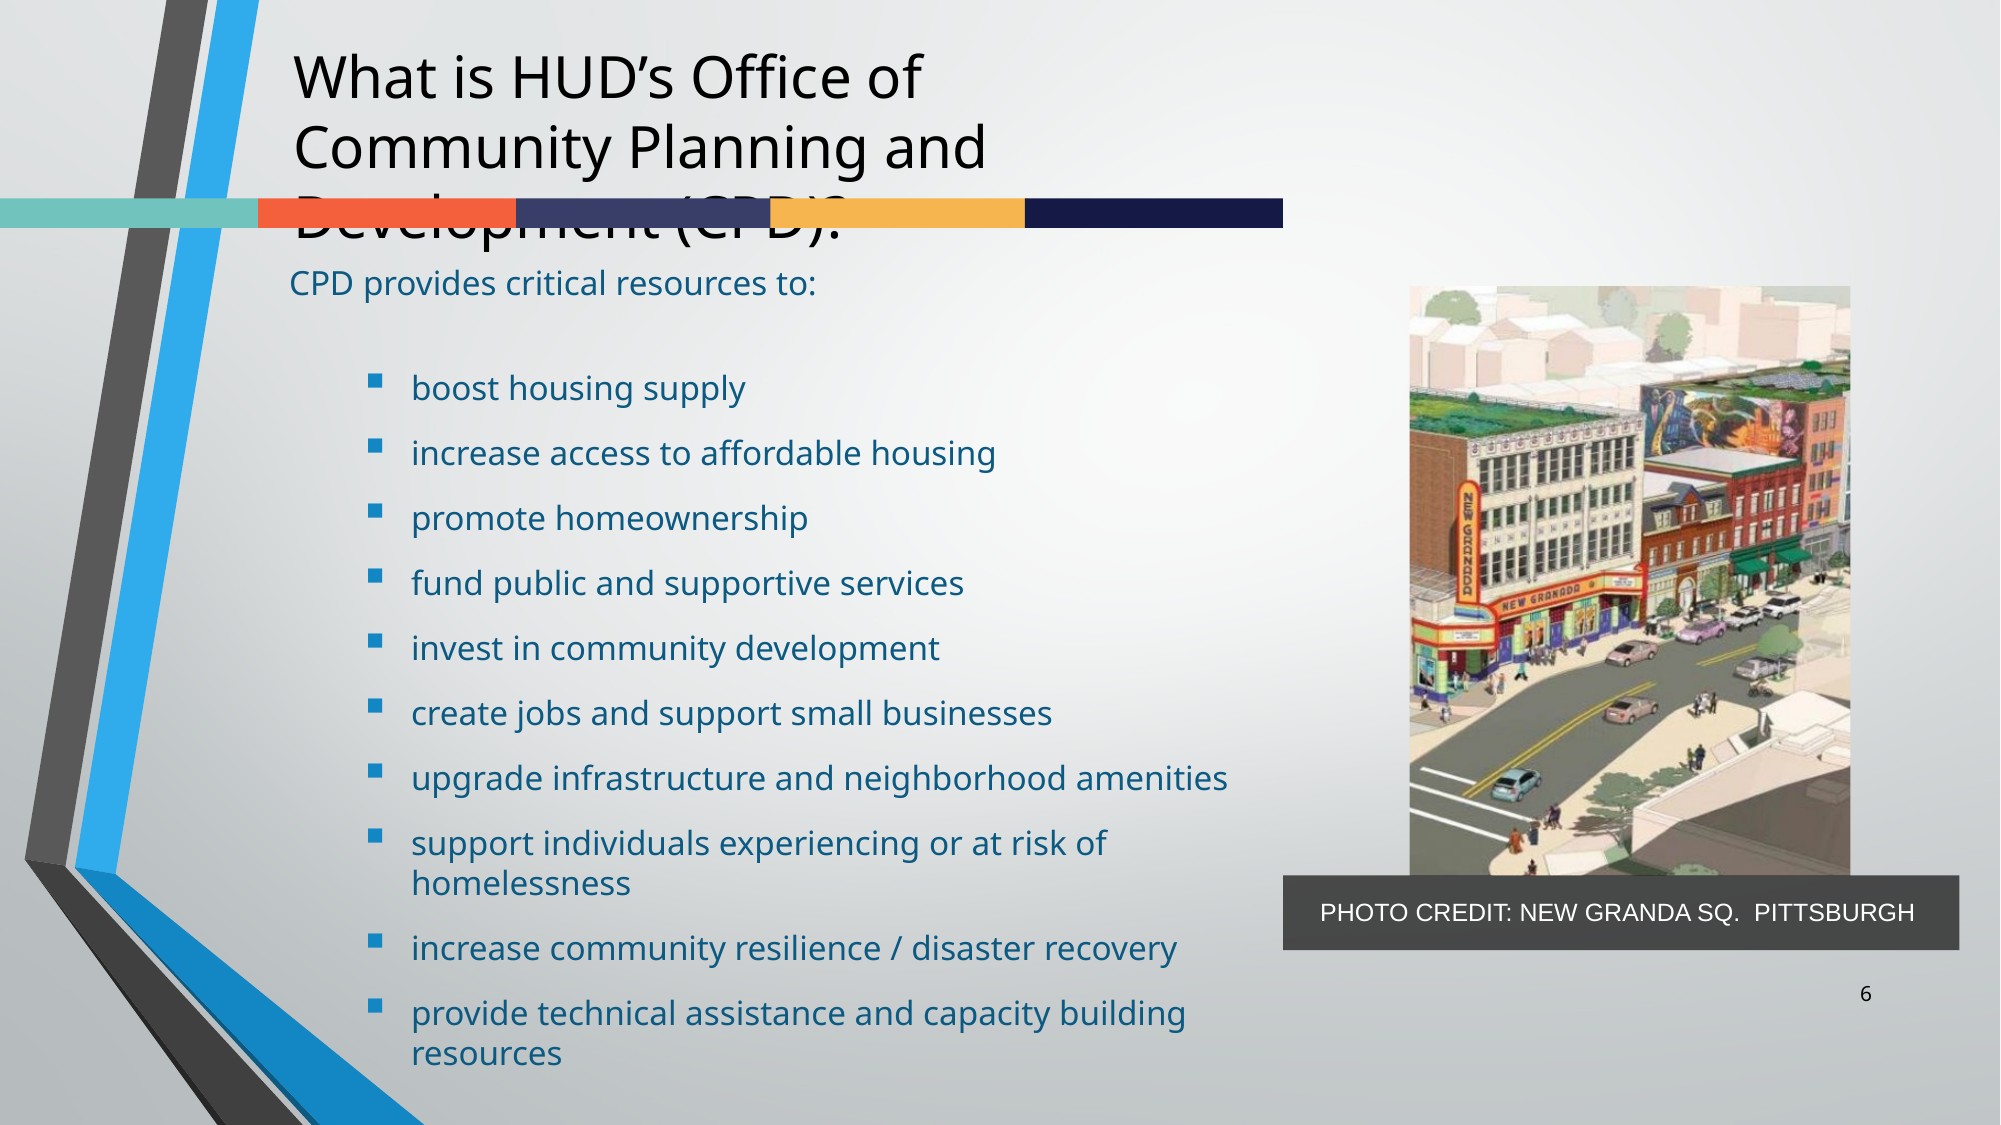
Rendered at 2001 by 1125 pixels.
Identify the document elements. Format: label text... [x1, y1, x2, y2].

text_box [0, 198, 1284, 229]
text_box [1282, 874, 1961, 951]
text_box What is HUD’s Office of Community Planning and Development (CPD)? [278, 229, 1263, 254]
slide_number 6 [1796, 965, 1887, 1025]
text_box What is HUD’s Office of Community Planning and Development (CPD)? [278, 32, 1263, 198]
text_box CPD provides critical resources to: boost housing supply increase access to affordable housing promote homeownership fund public and supportive services invest in community development create jobs and support small businesses upgrade infrastructure and neighborhood amenities support individuals experiencing or at risk of homelessness increase community resilience / disaster recovery provide technical assistance and capacity building resources [274, 254, 1282, 1125]
text_box PHOTO CREDIT: NEW GRANDA SQ. PITTSBURGH [1305, 892, 2000, 943]
picture [1409, 286, 1851, 876]
